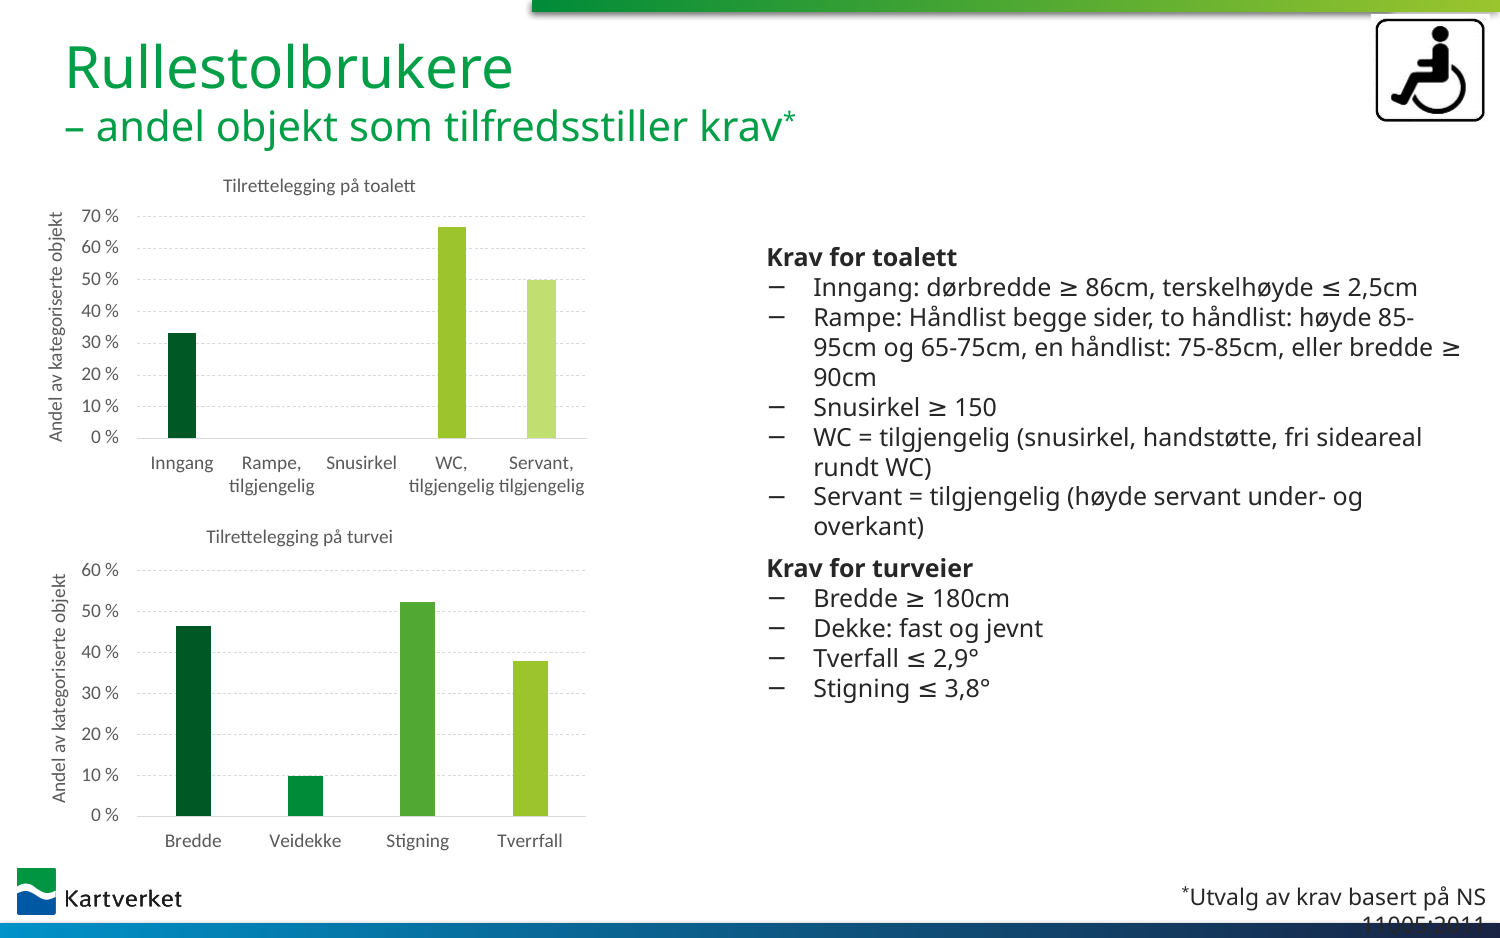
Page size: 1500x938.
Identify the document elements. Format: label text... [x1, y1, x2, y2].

text_box Krav for toalett Inngang: dørbredde ≥ 86cm, terskelhøyde ≤ 2,5cm Rampe: Håndlist begge sider, to håndlist: høyde 85-95cm og 65-75cm, en håndlist: 75-85cm, eller bredde ≥ 90cm Snusirkel ≥ 150 WC = tilgjengelig (snusirkel, handstøtte, fri sideareal rundt WC) Servant = tilgjengelig (høyde servant under- og overkant) [751, 234, 1483, 545]
text_box Rullestolbrukere – andel objekt som tilfredsstiller krav* [49, 14, 1431, 158]
picture [1371, 13, 1491, 127]
text_box *Utvalg av krav basert på NS 11005:2011 [1068, 873, 1500, 938]
text_box Krav for turveier Bredde ≥ 180cm Dekke: fast og jevnt Tverfall ≤ 2,9° Stigning ≤ 3,8° [751, 545, 1483, 710]
picture [41, 166, 598, 505]
picture [41, 520, 598, 859]
